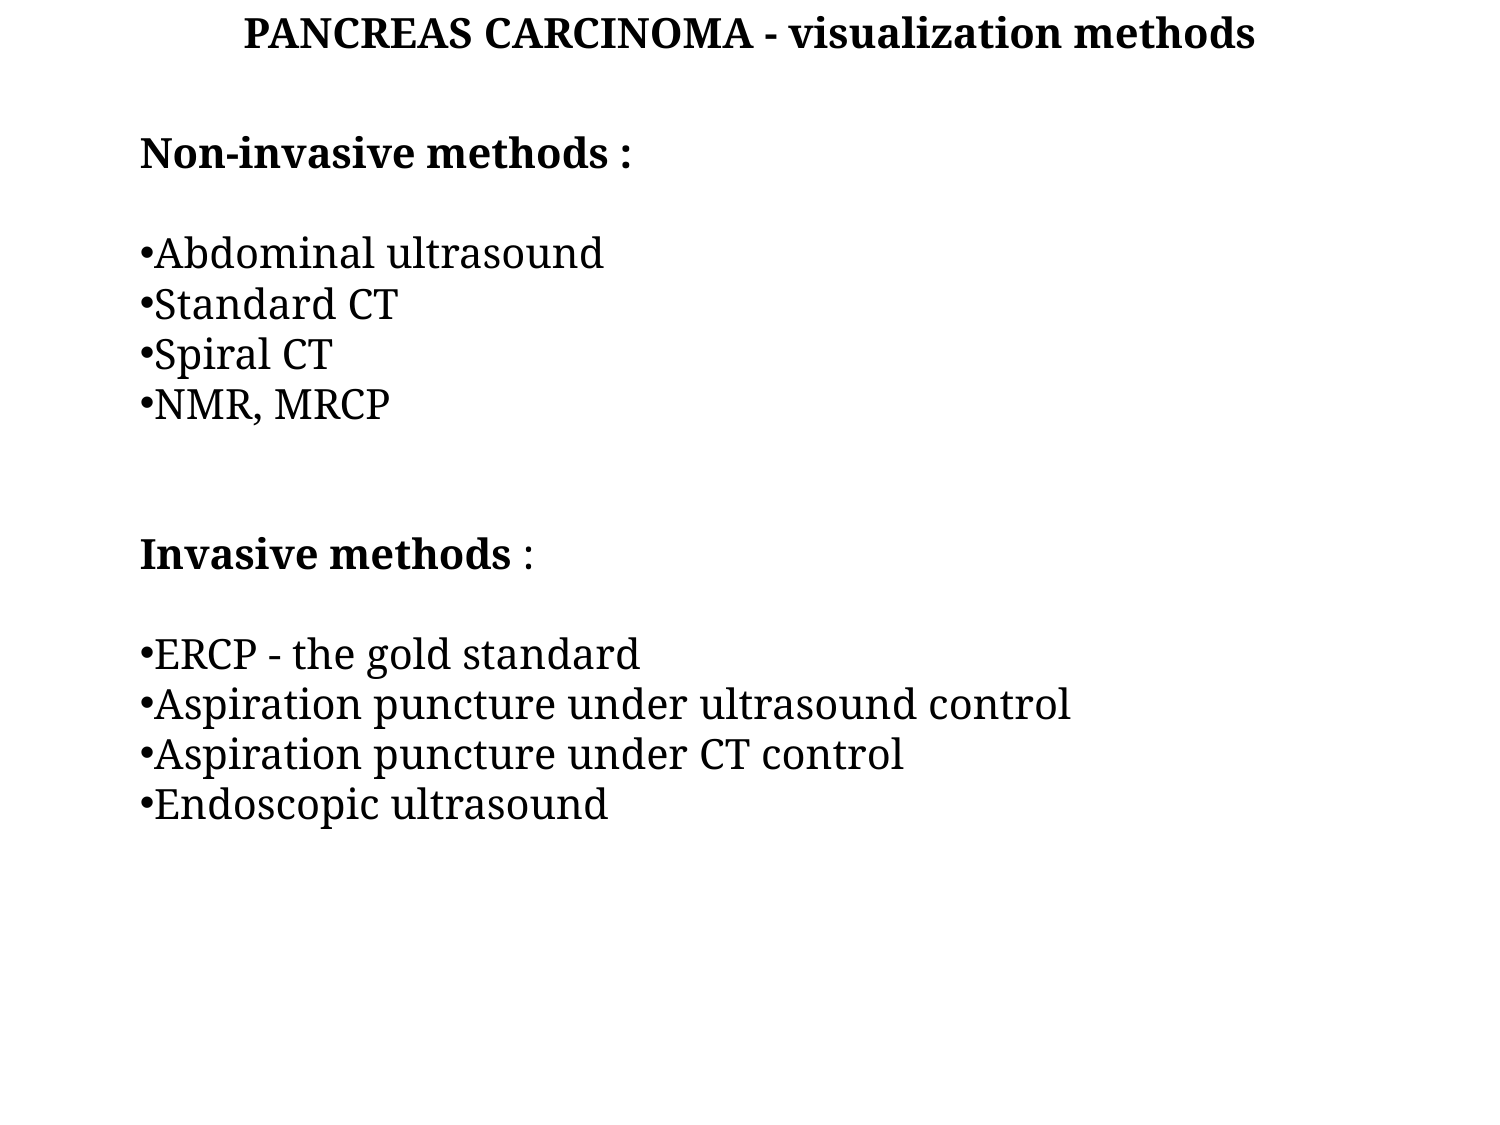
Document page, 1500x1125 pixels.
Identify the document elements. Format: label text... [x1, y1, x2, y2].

text_box PANCREAS CARCINOMA - visualization methods [0, 0, 1500, 63]
text_box Non-invasive methods : Abdominal ultrasound Standard CT Spiral CT NMR, MRCP Invasive methods : ERCP - the gold standard Aspiration puncture under ultrasound control Aspiration puncture under CT control Endoscopic ultrasound [124, 74, 1400, 880]
